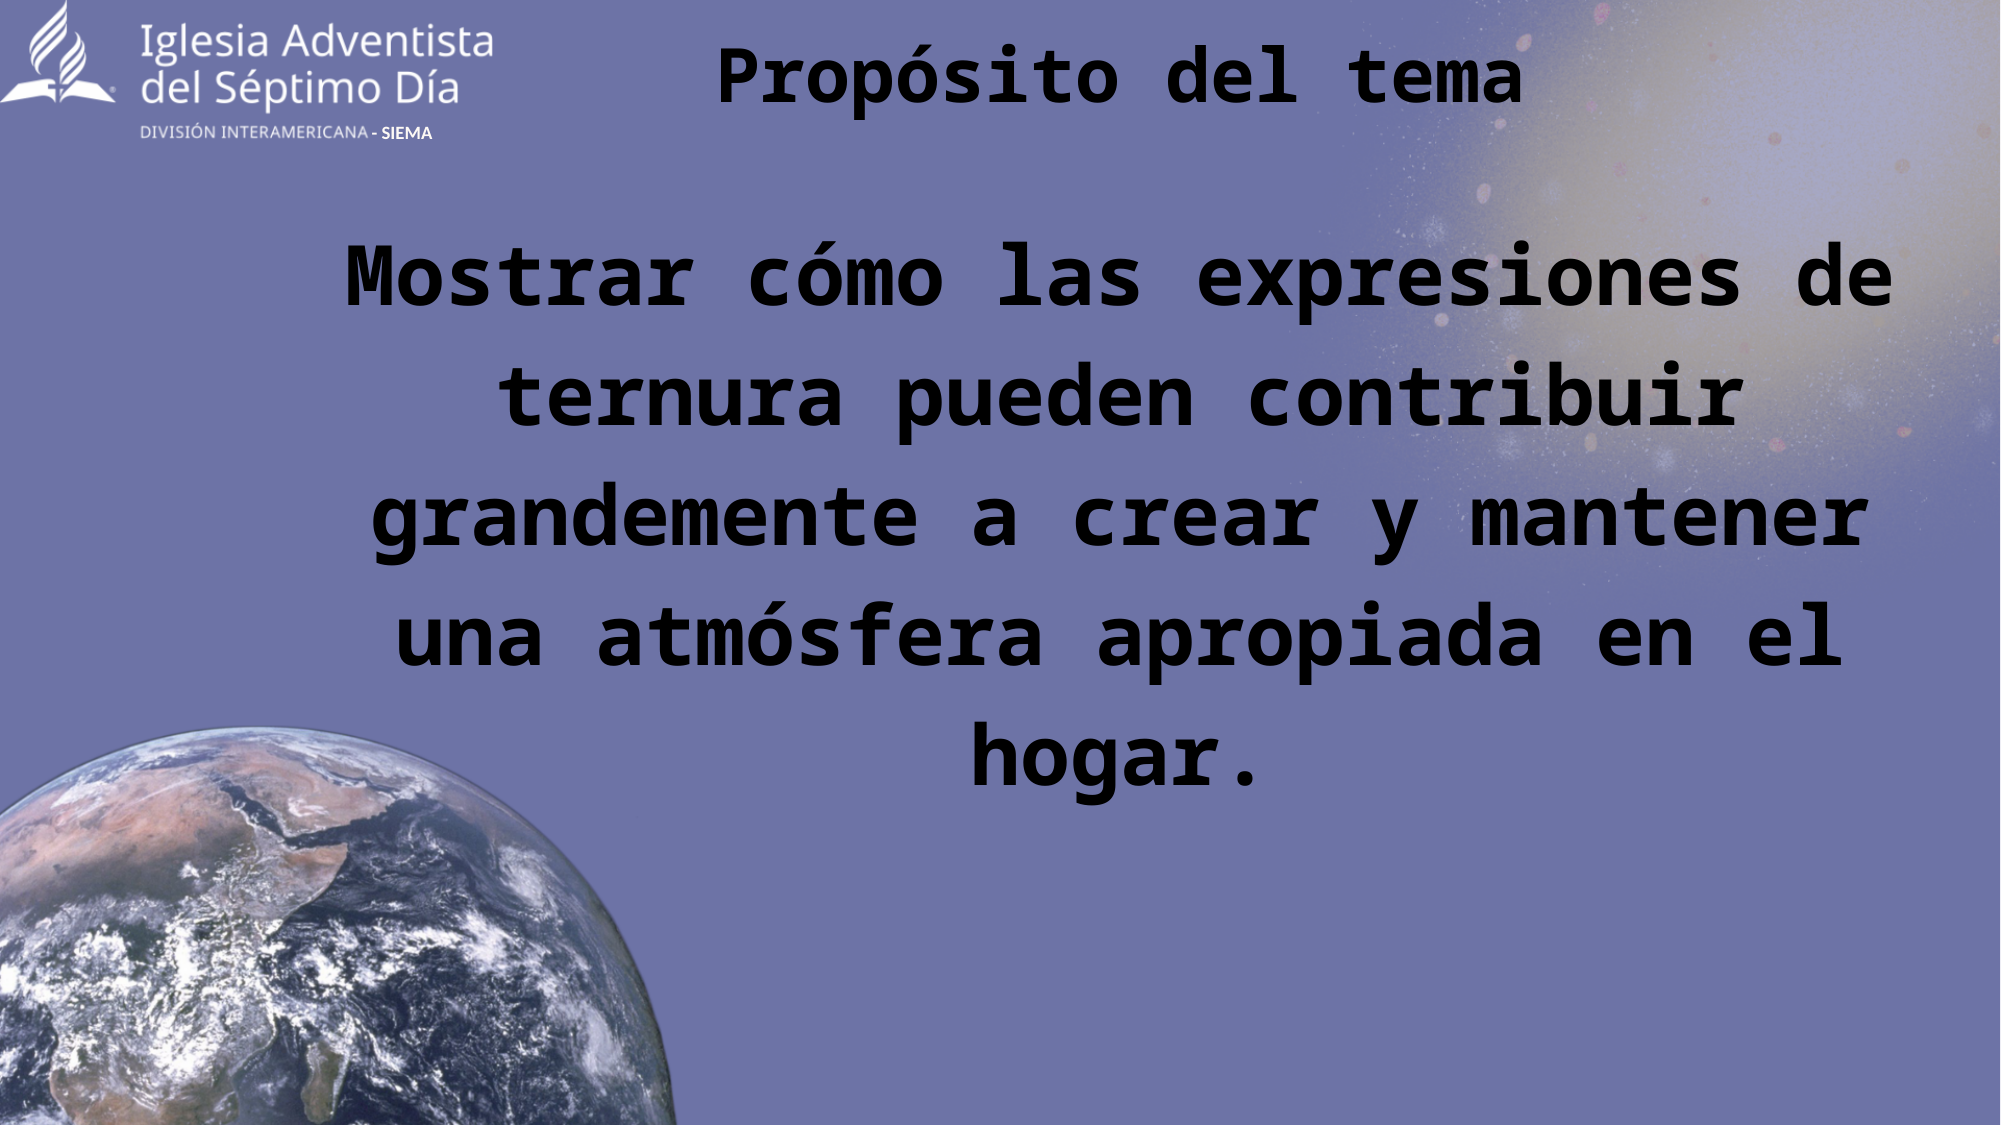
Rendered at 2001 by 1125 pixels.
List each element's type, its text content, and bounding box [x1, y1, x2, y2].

list Propósito del tema Mostrar cómo las expresiones de ternura pueden contribuir grandemente a crear y mantener una atmósfera apropiada en el hogar. [291, 235, 1950, 810]
text_box - SIEMA [352, 113, 449, 151]
picture [0, 0, 2001, 1125]
